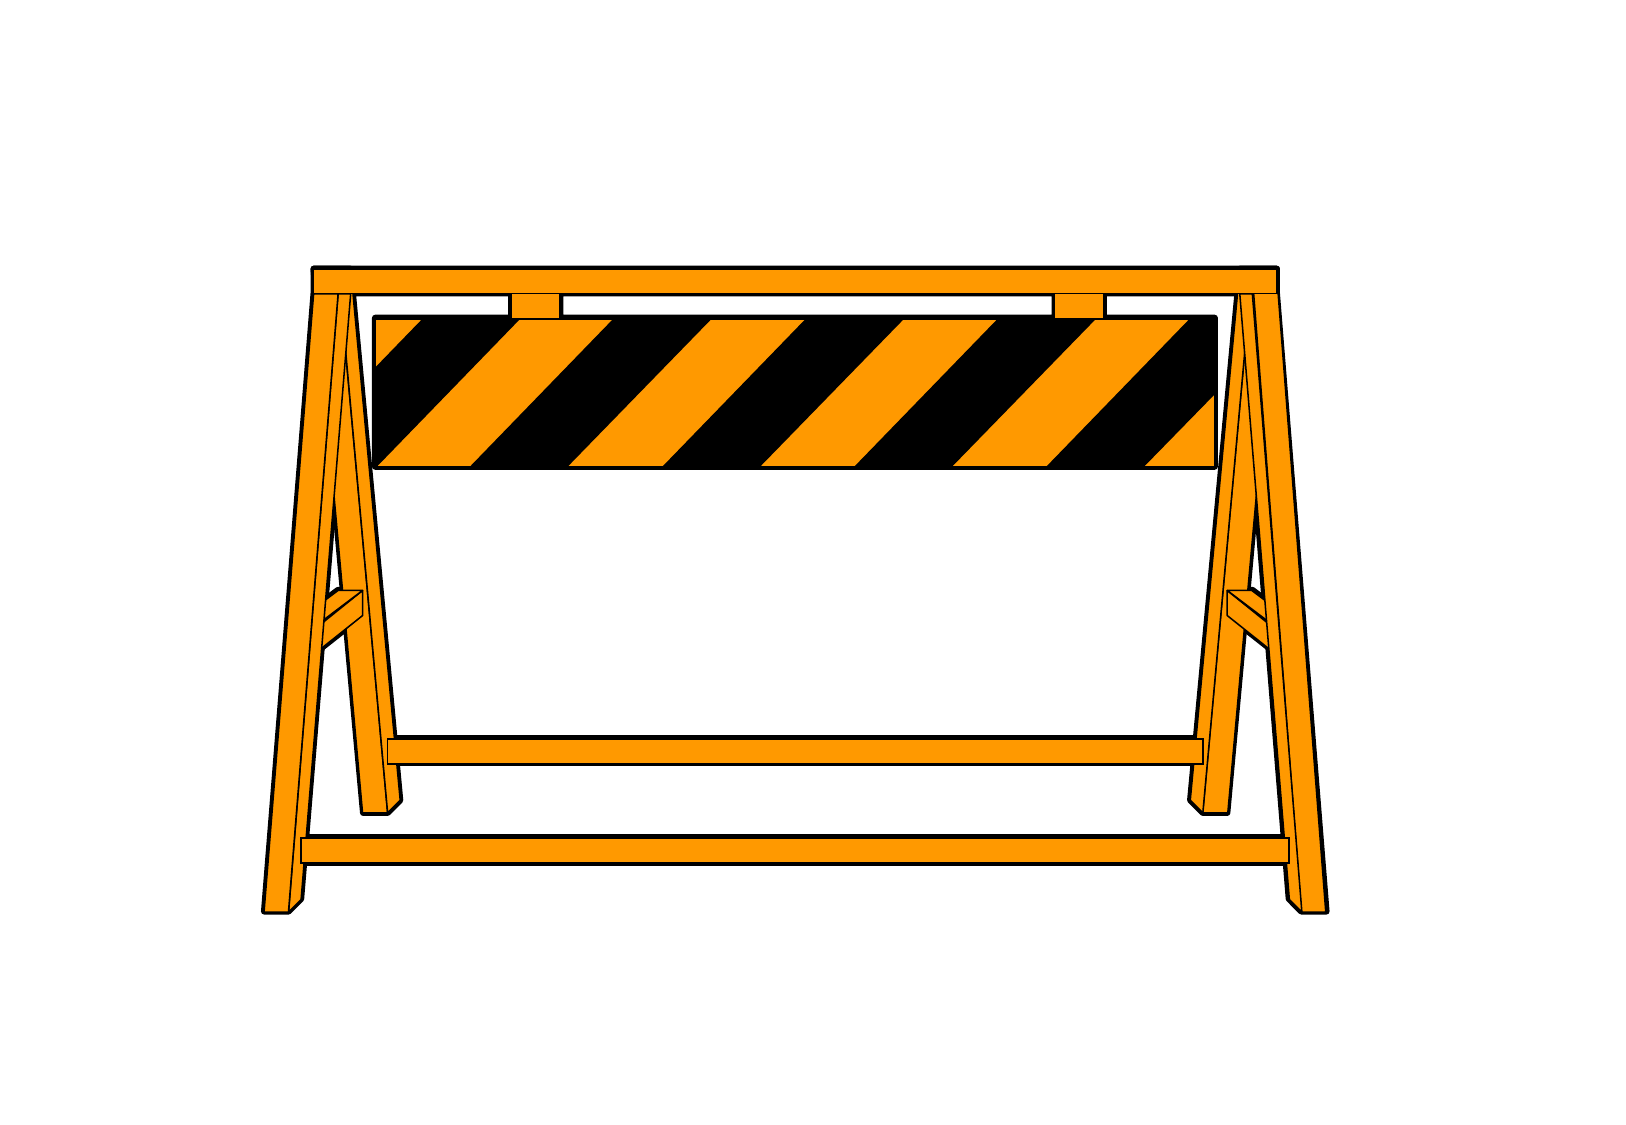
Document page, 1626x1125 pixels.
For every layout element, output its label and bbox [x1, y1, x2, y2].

text_box [263, 268, 1327, 913]
